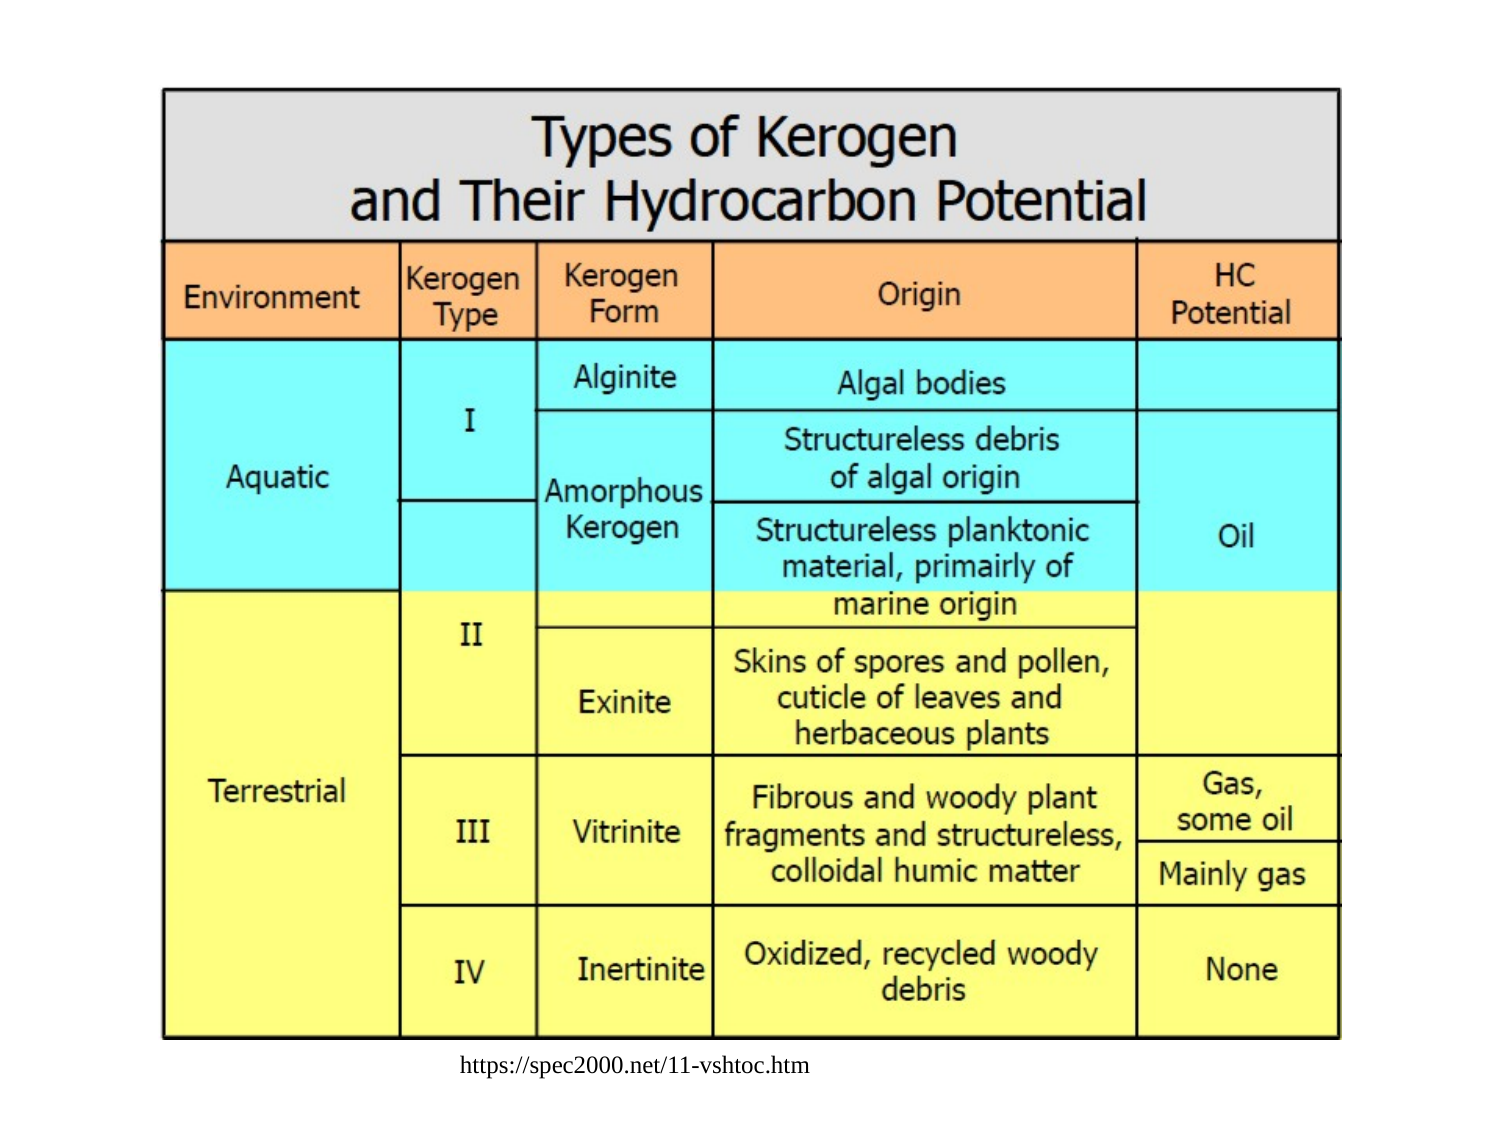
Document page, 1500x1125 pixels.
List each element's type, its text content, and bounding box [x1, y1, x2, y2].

picture [158, 85, 1342, 1040]
text_box https://spec2000.net/11-vshtoc.htm [445, 1048, 826, 1087]
